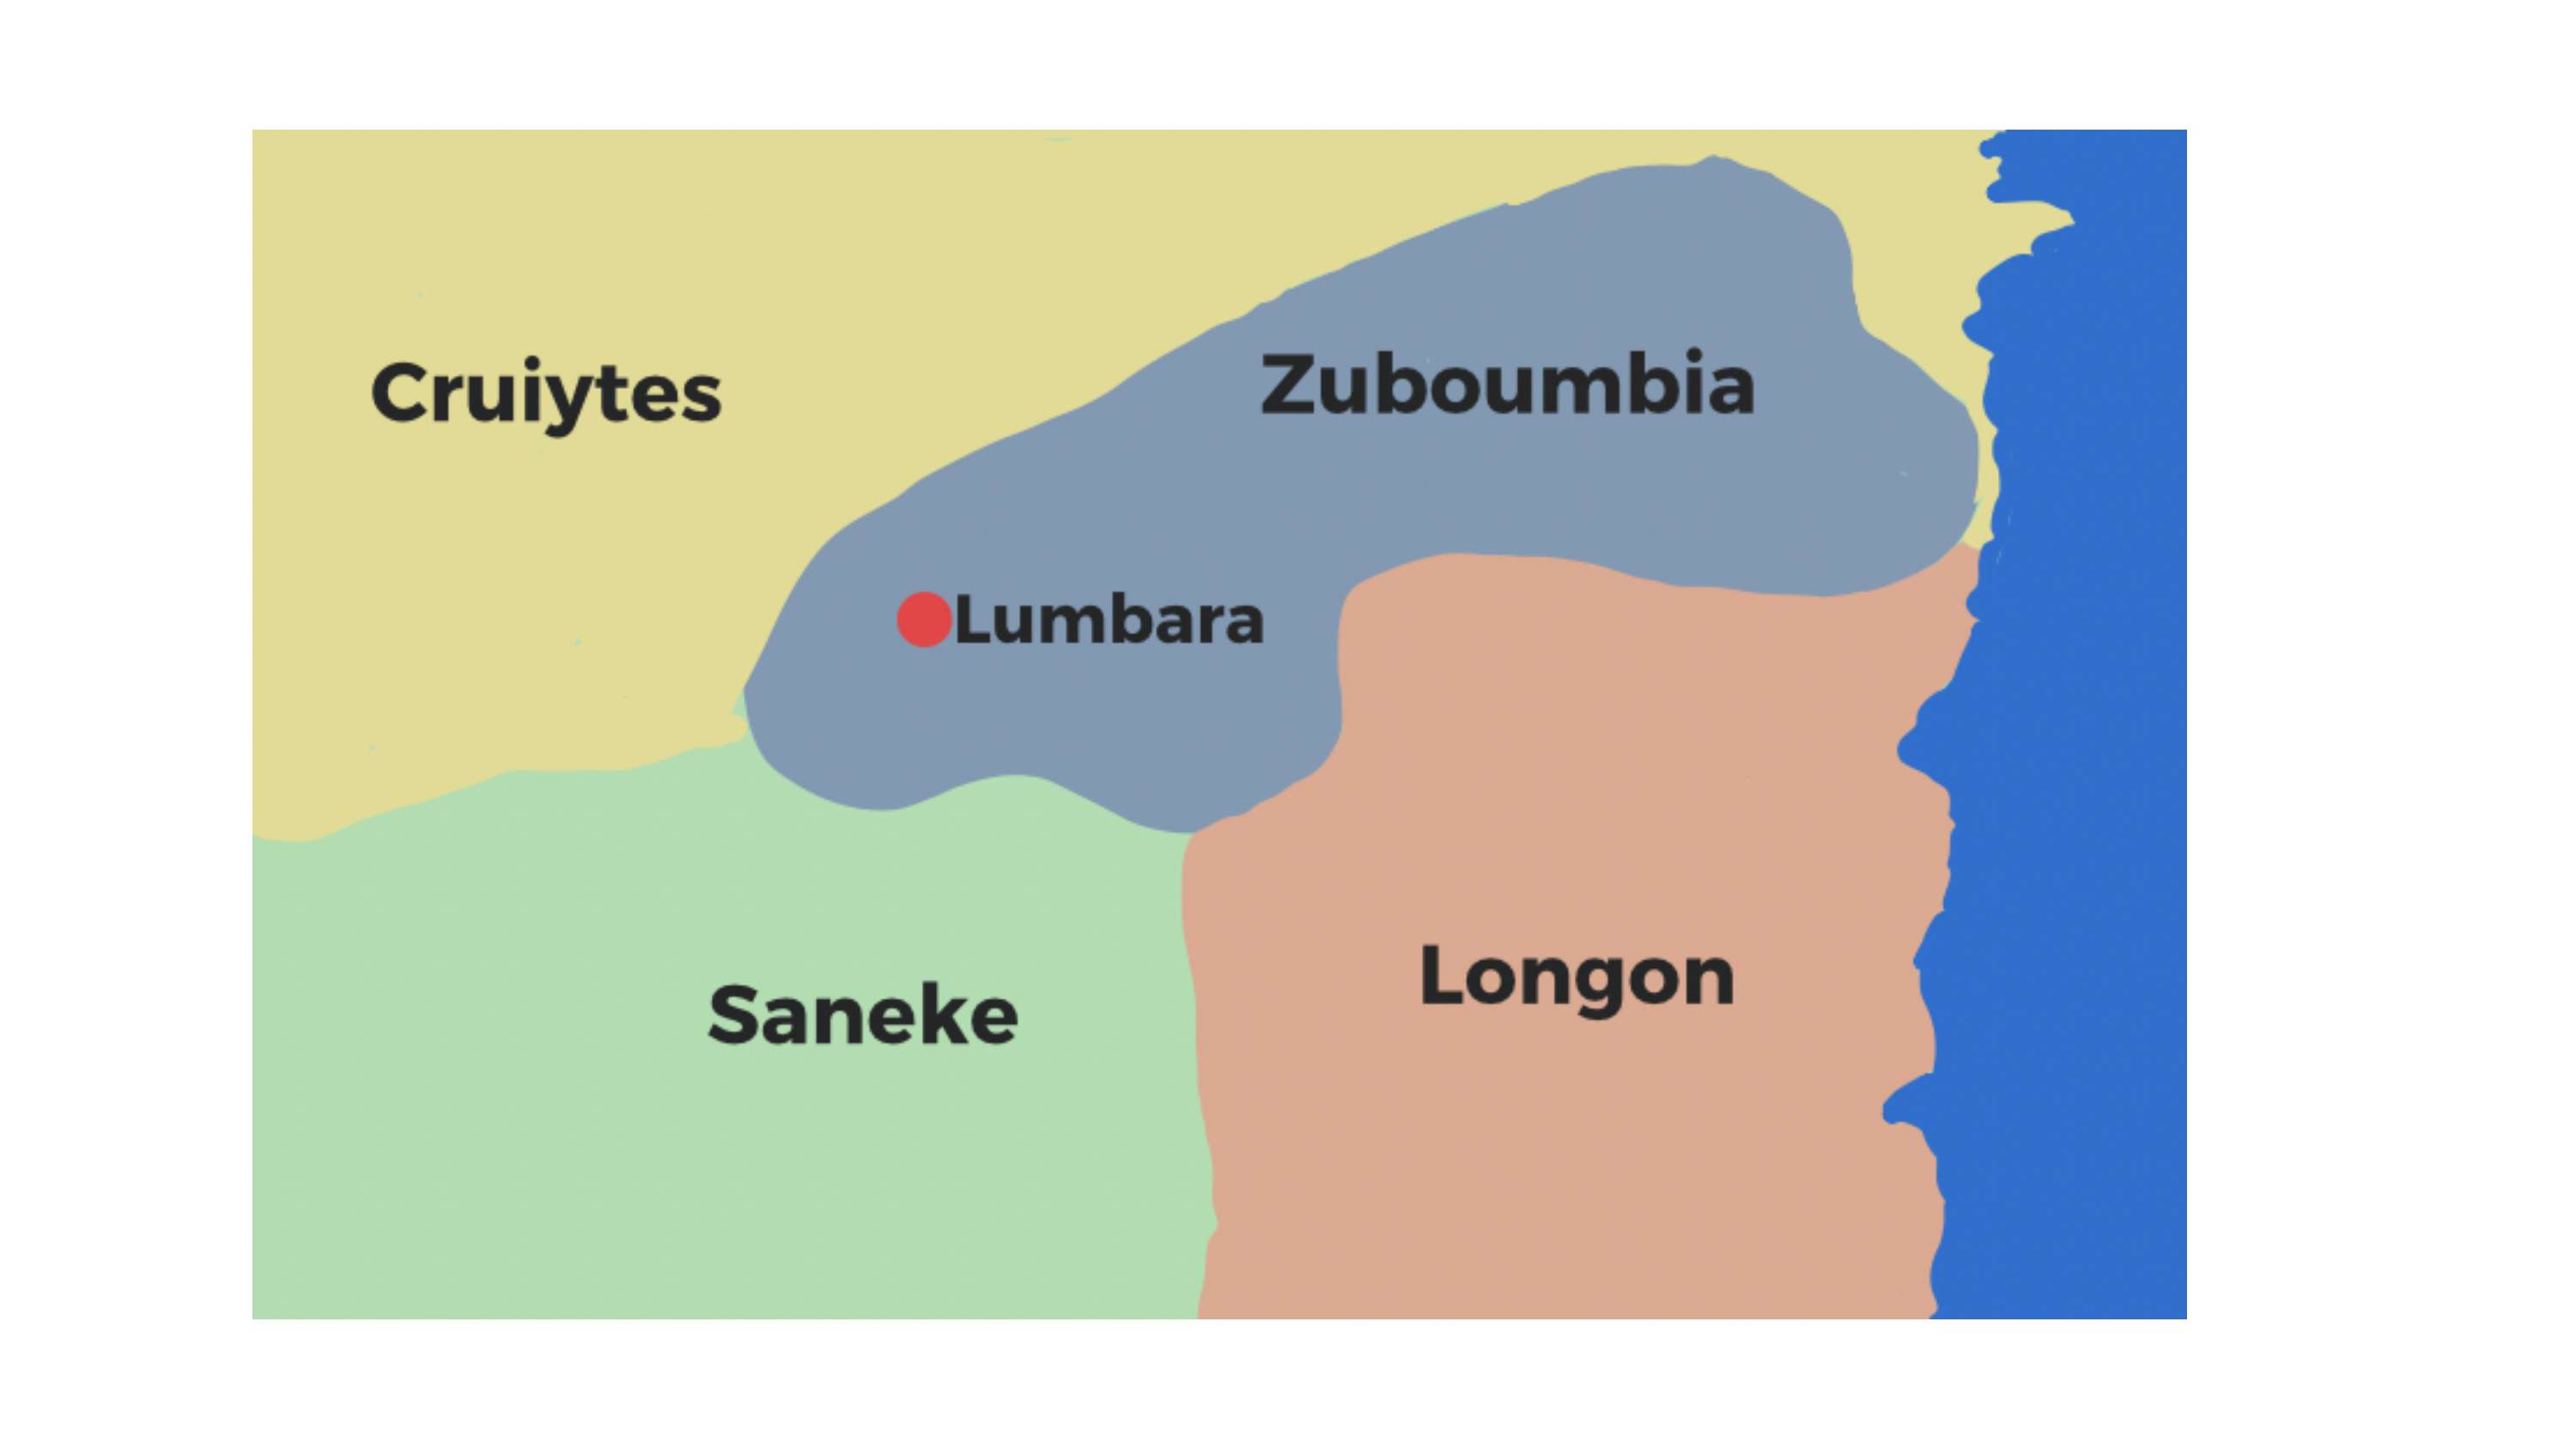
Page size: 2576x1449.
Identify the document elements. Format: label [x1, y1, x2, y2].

picture [252, 130, 2187, 1319]
